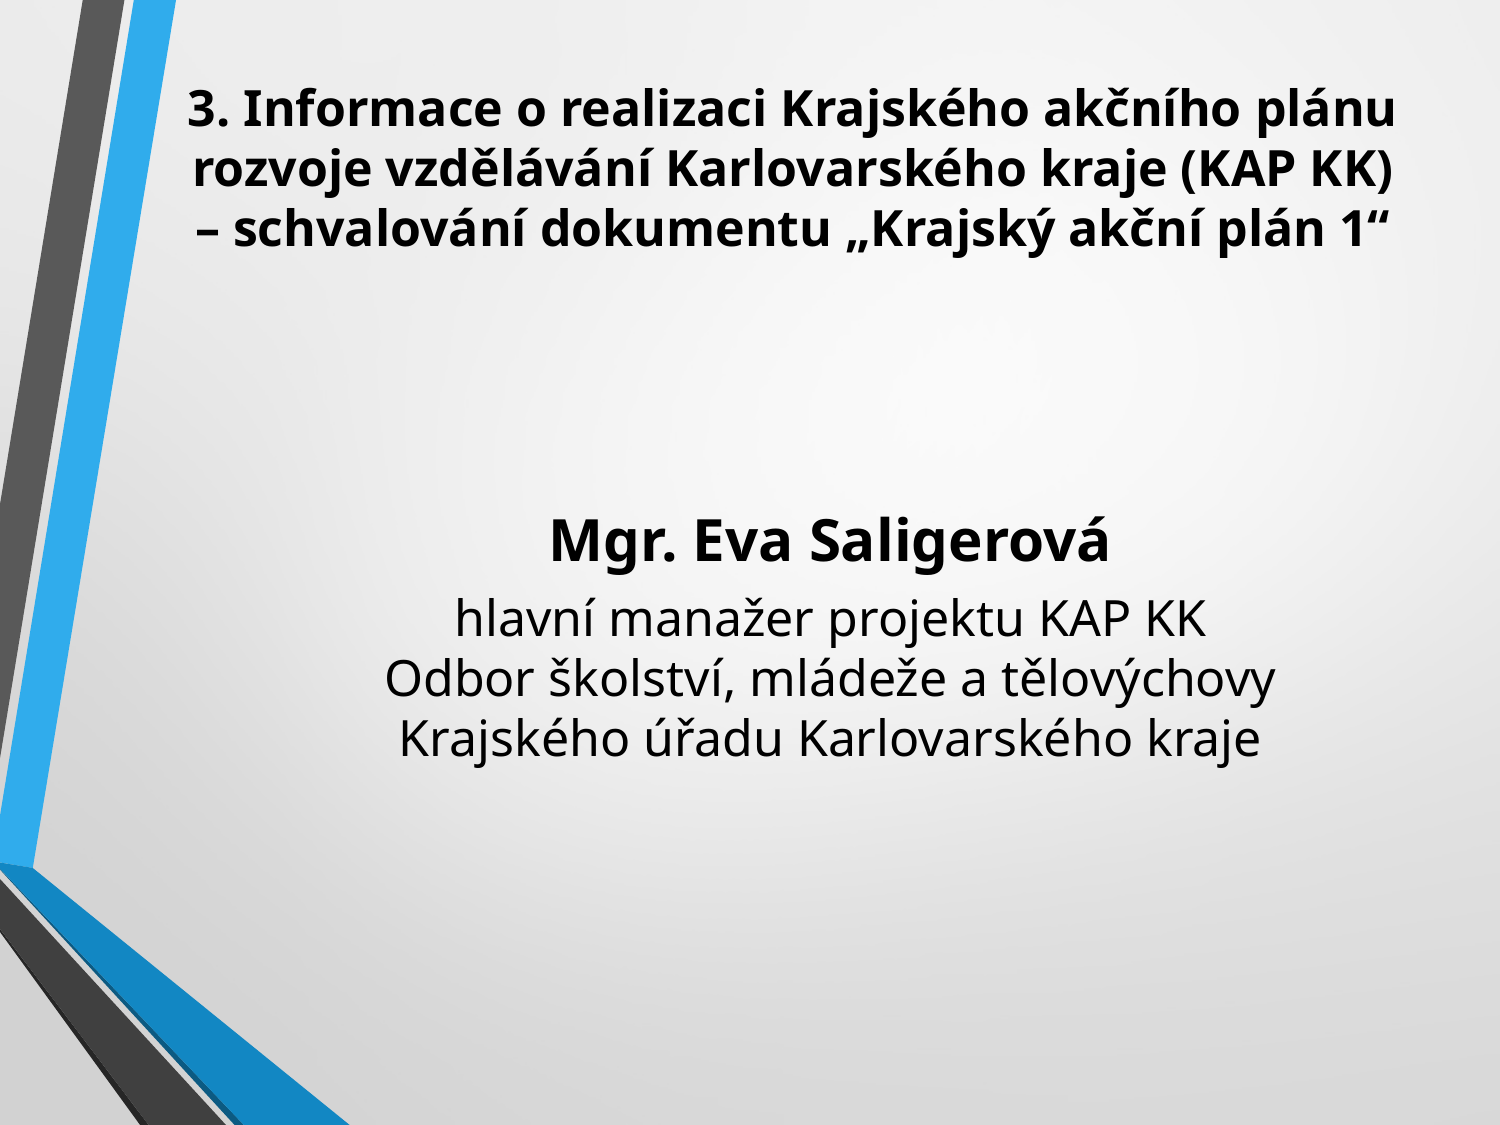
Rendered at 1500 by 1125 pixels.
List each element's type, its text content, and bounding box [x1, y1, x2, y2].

title 3. Informace o realizaci Krajského akčního plánu rozvoje vzdělávání Karlovarského kraje (KAP KK) – schvalování dokumentu „Krajský akční plán 1“ [161, 75, 1425, 258]
list Mgr. Eva Saligerová hlavní manažer projektu KAP KK Odbor školství, mládeže a tělovýchovy Krajského úřadu Karlovarského kraje [161, 270, 1500, 985]
